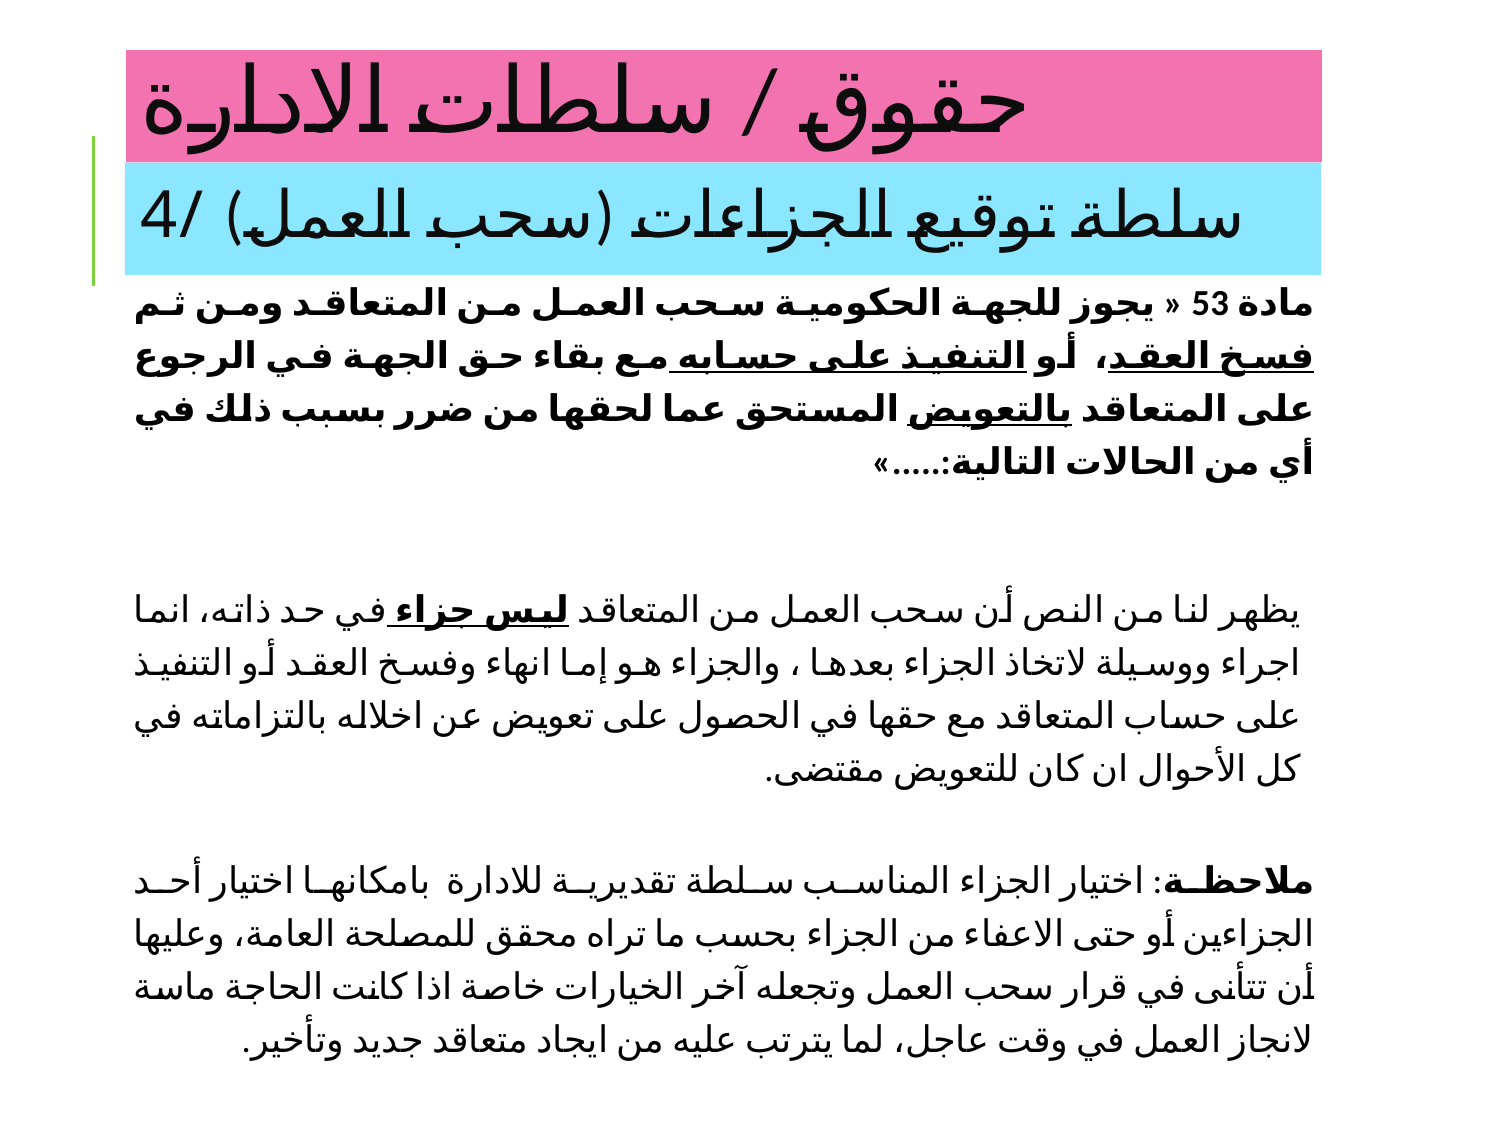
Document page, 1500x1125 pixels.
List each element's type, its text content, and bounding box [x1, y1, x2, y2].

text_box 4/ سلطة توقيع الجزاءات (سحب العمل) [124, 162, 1321, 275]
list مادة 53 « يجوز للجهة الحكومية سحب العمل من المتعاقد ومن ثم فسخ العقد، أو التنفيذ على حسابه مع بقاء حق الجهة في الرجوع على المتعاقد بالتعويض المستحق عما لحقها من ضرر بسبب ذلك في أي من الحالات التالية:.....» يظهر لنا من النص أن سحب العمل من المتعاقد ليس جزاء في حد ذاته، انما اجراء ووسيلة لاتخاذ الجزاء بعدها ، والجزاء هو إما انهاء وفسخ العقد أو التنفيذ على حساب المتعاقد مع حقها في الحصول على تعويض عن اخلاله بالتزاماته في كل الأحوال ان كان للتعويض مقتضى. ملاحظة: اختيار الجزاء المناسب سلطة تقديرية للادارة بامكانها اختيار أحد الجزاءين أو حتى الاعفاء من الجزاء بحسب ما تراه محقق للمصلحة العامة، وعليها أن تتأنى في قرار سحب العمل وتجعله آخر الخيارات خاصة اذا كانت الحاجة ماسة لانجاز العمل في وقت عاجل، لما يترتب عليه من ايجاد متعاقد جديد وتأخير. [126, 262, 1322, 1088]
title حقوق / سلطات الادارة [126, 50, 1322, 163]
